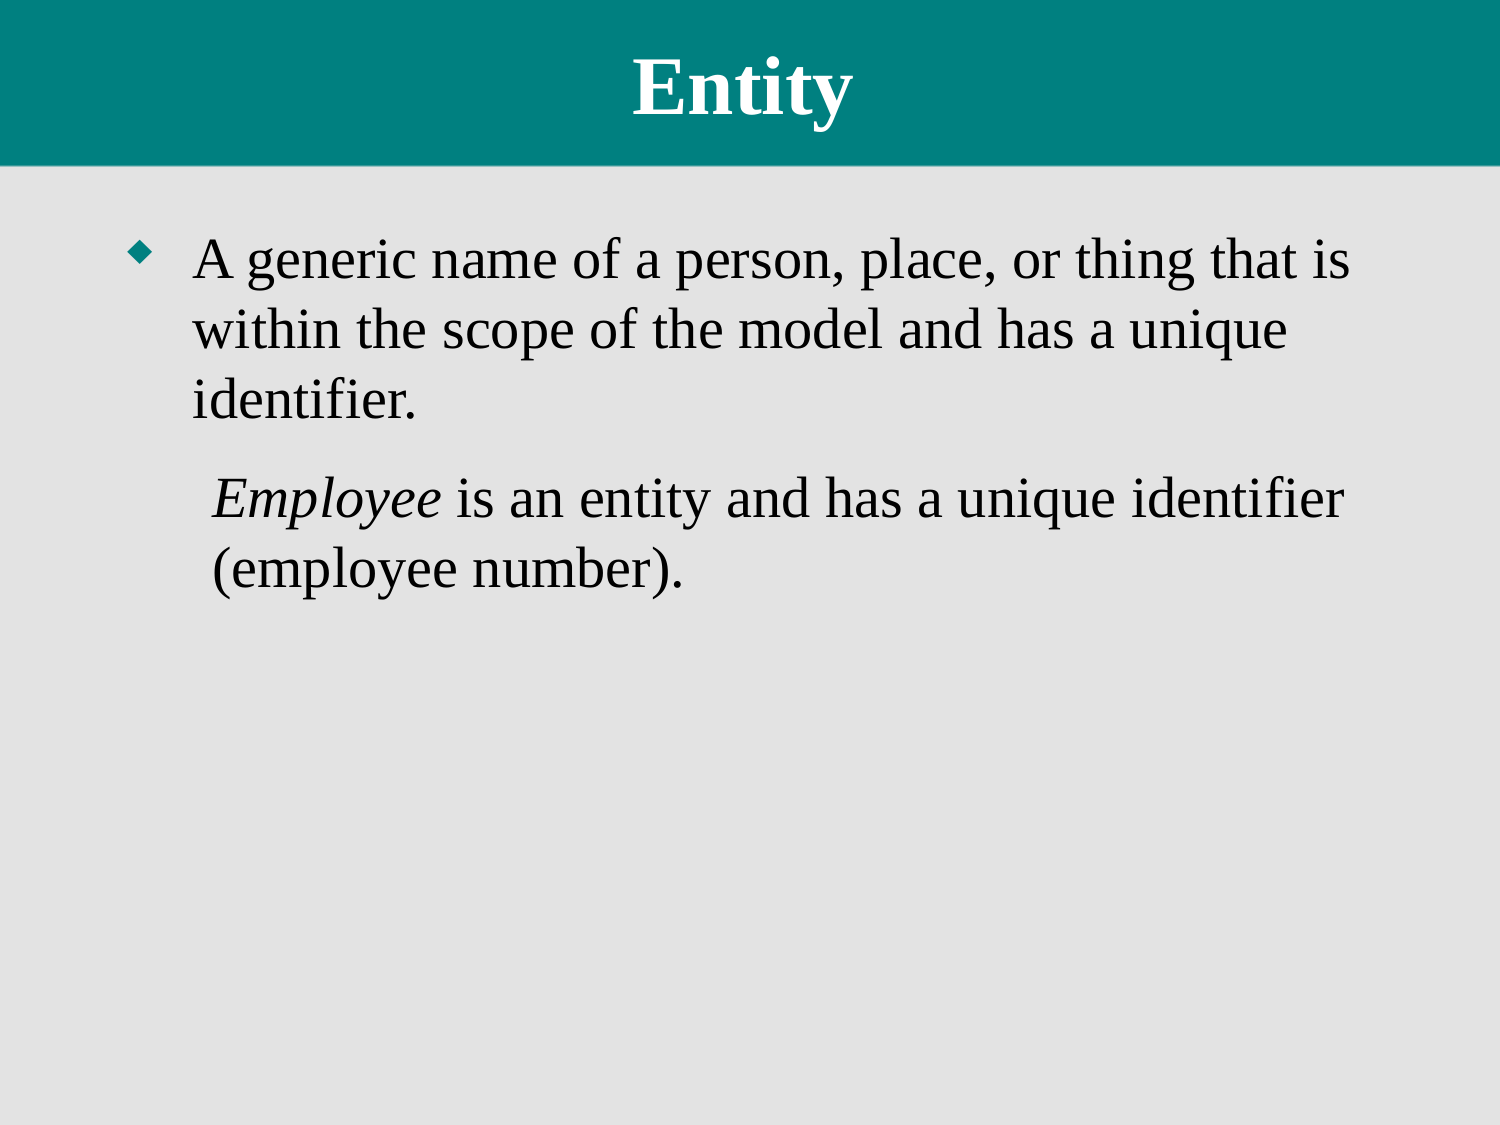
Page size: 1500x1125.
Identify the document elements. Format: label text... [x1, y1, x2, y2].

list A generic name of a person, place, or thing that is within the scope of the model and has a unique identifier. Employee is an entity and has a unique identifier (employee number). [111, 211, 1388, 613]
title Entity [0, 23, 1488, 140]
picture [0, 0, 1500, 1125]
